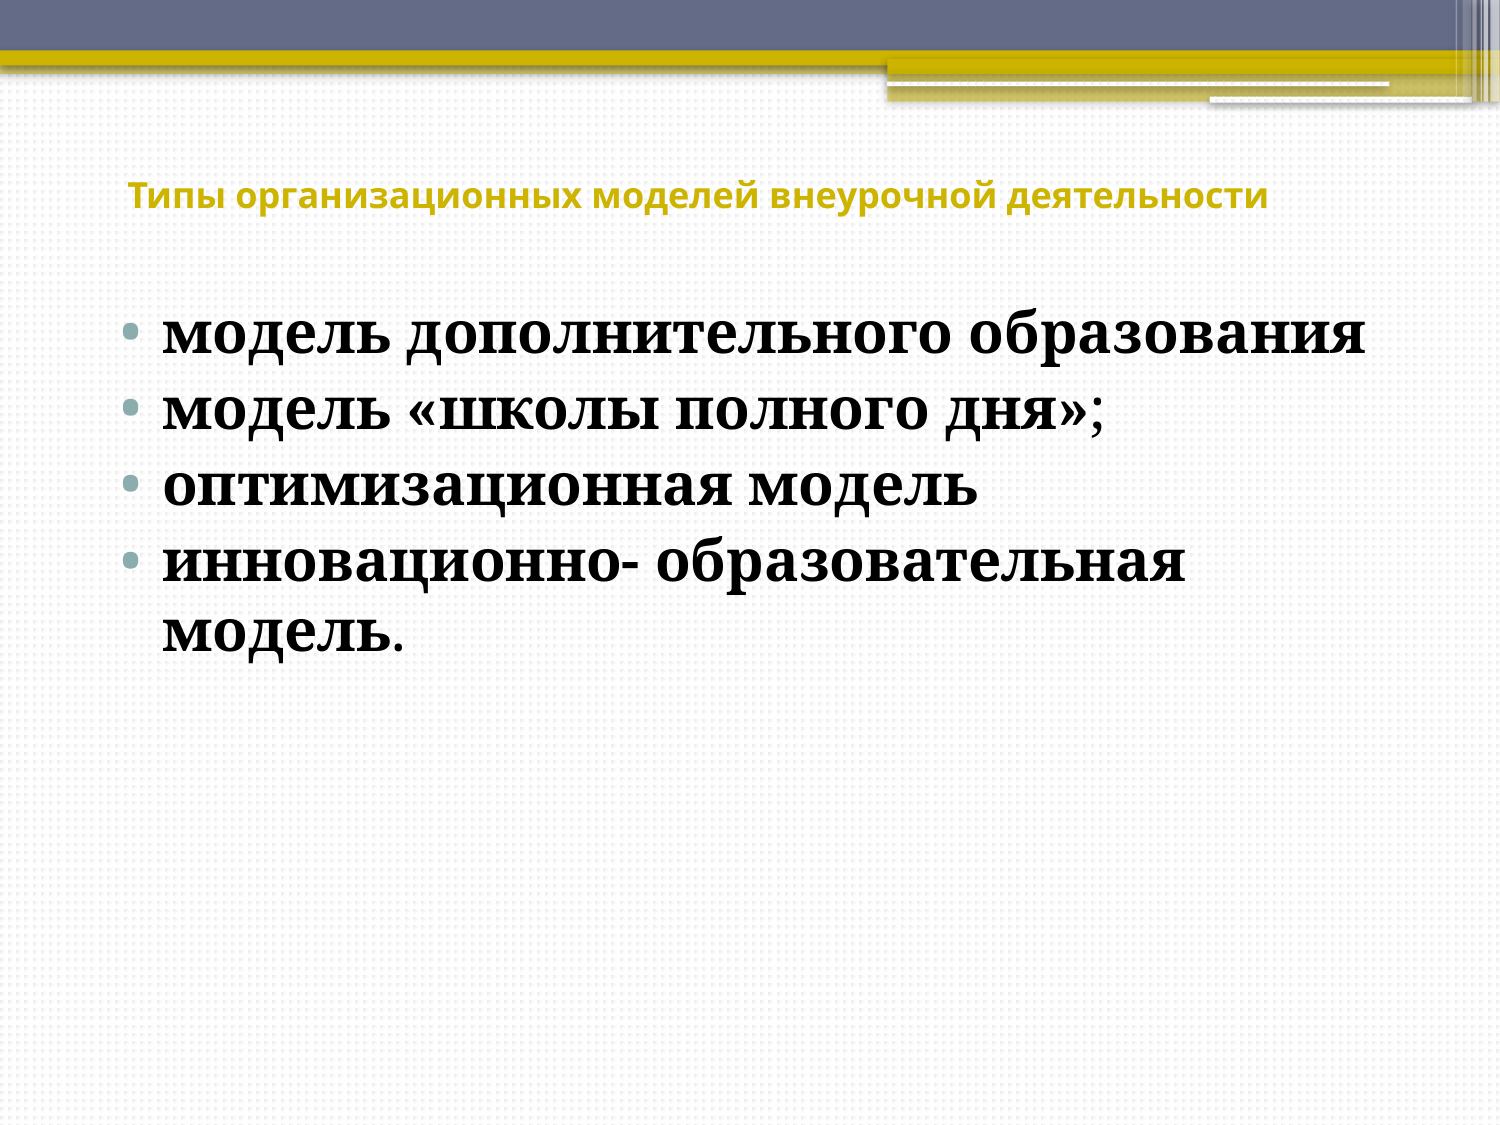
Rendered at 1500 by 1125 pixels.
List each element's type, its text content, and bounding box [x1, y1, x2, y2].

title Типы организационных моделей внеурочной деятельности [112, 149, 1388, 287]
list модель дополнительного образования модель «школы полного дня»; оптимизационная модель инновационно- образовательная модель. [87, 287, 1450, 1000]
